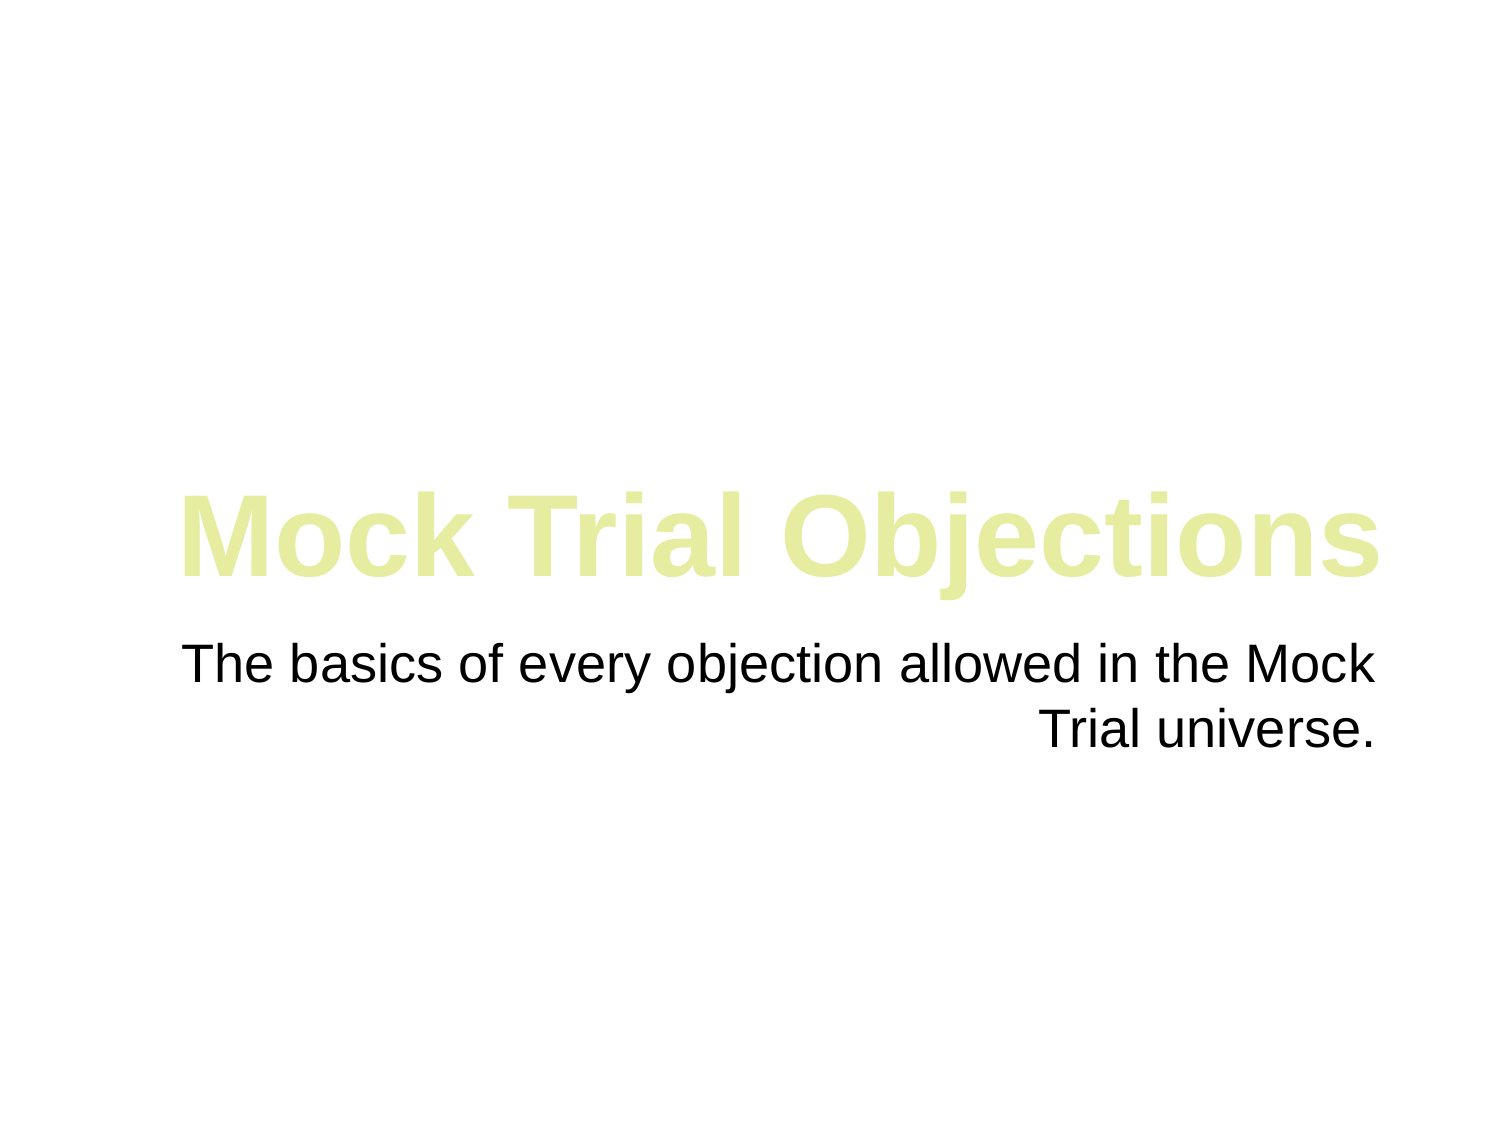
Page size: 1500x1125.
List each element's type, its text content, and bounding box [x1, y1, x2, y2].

subtitle The basics of every objection allowed in the Mock Trial universe. [112, 621, 1388, 793]
title Mock Trial Objections [112, 346, 1388, 600]
